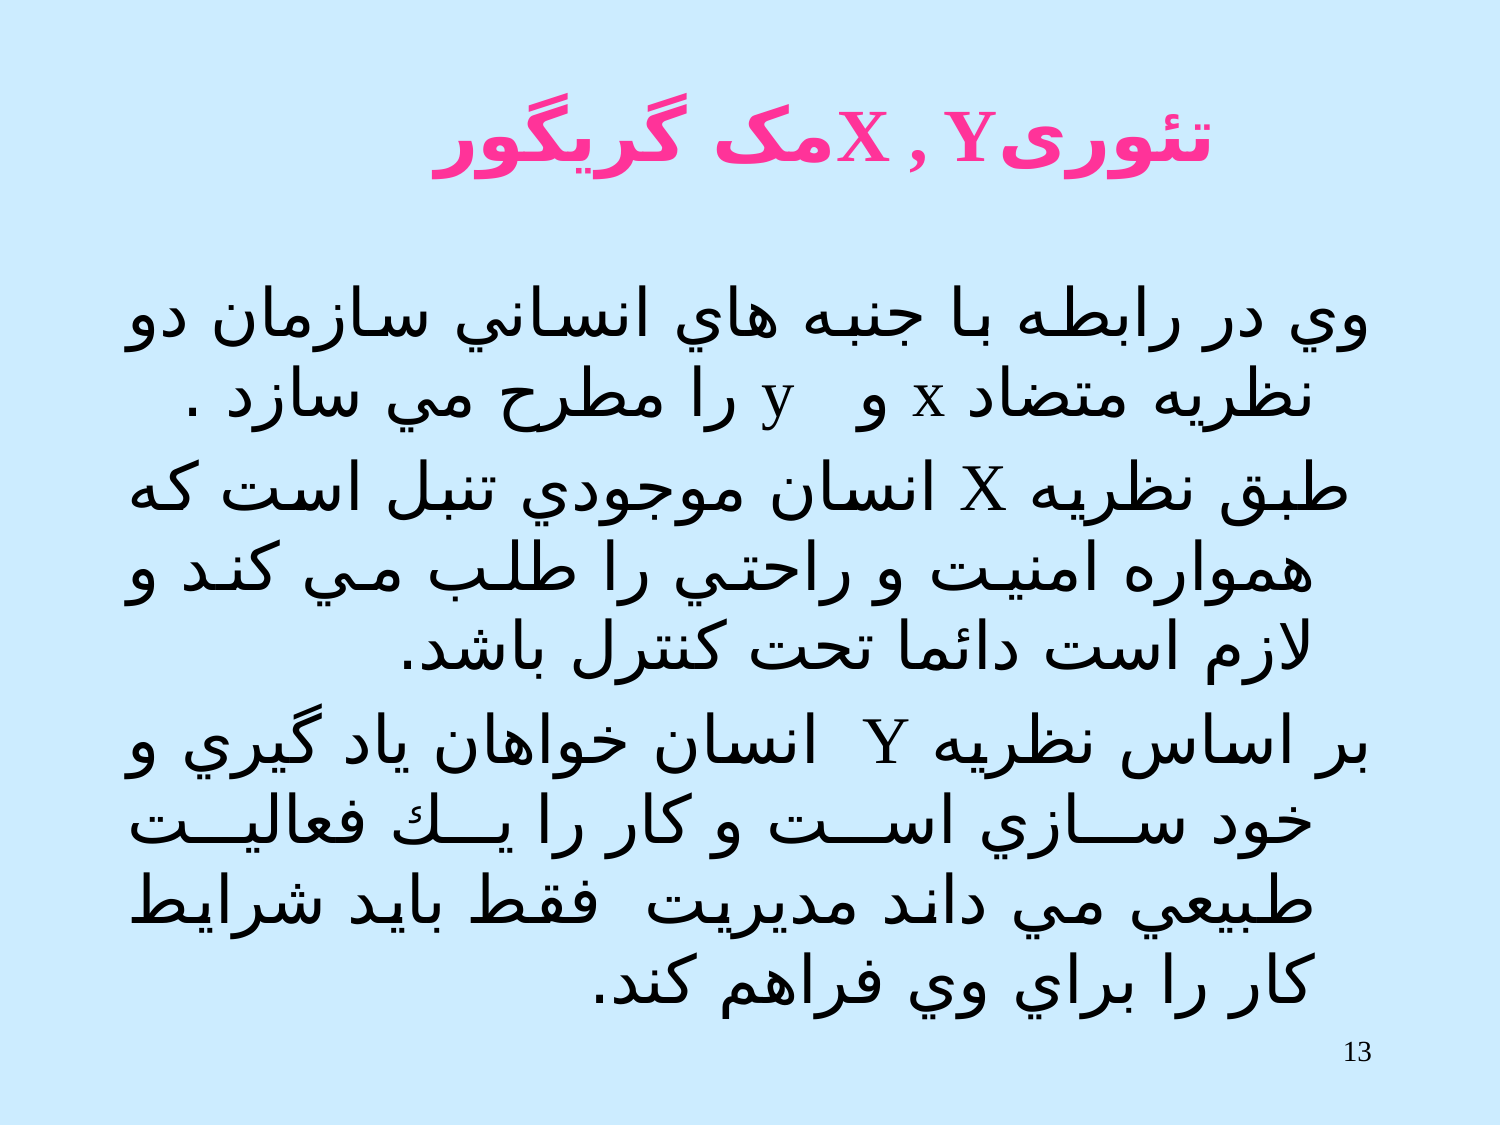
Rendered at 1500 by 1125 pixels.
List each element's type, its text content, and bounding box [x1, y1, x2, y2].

slide_number 13 [1074, 1024, 1388, 1101]
list وي در رابطه با جنبه هاي انساني سازمان دو نظريه متضاد x و y را مطرح مي سازد . طبق نظريه X انسان موجودي تنبل است كه همواره امنيت و راحتي را طلب مي كند و لازم است دائما تحت كنترل باشد. بر اساس نظريه Y انسان خواهان ياد گيري و خود سازي است و كار را يك فعاليت طبيعي مي داند مديريت فقط بايد شرايط كار را براي وي فراهم كند. [112, 262, 1388, 1001]
title مک گریگورX , Yتئوری [174, 37, 1451, 226]
